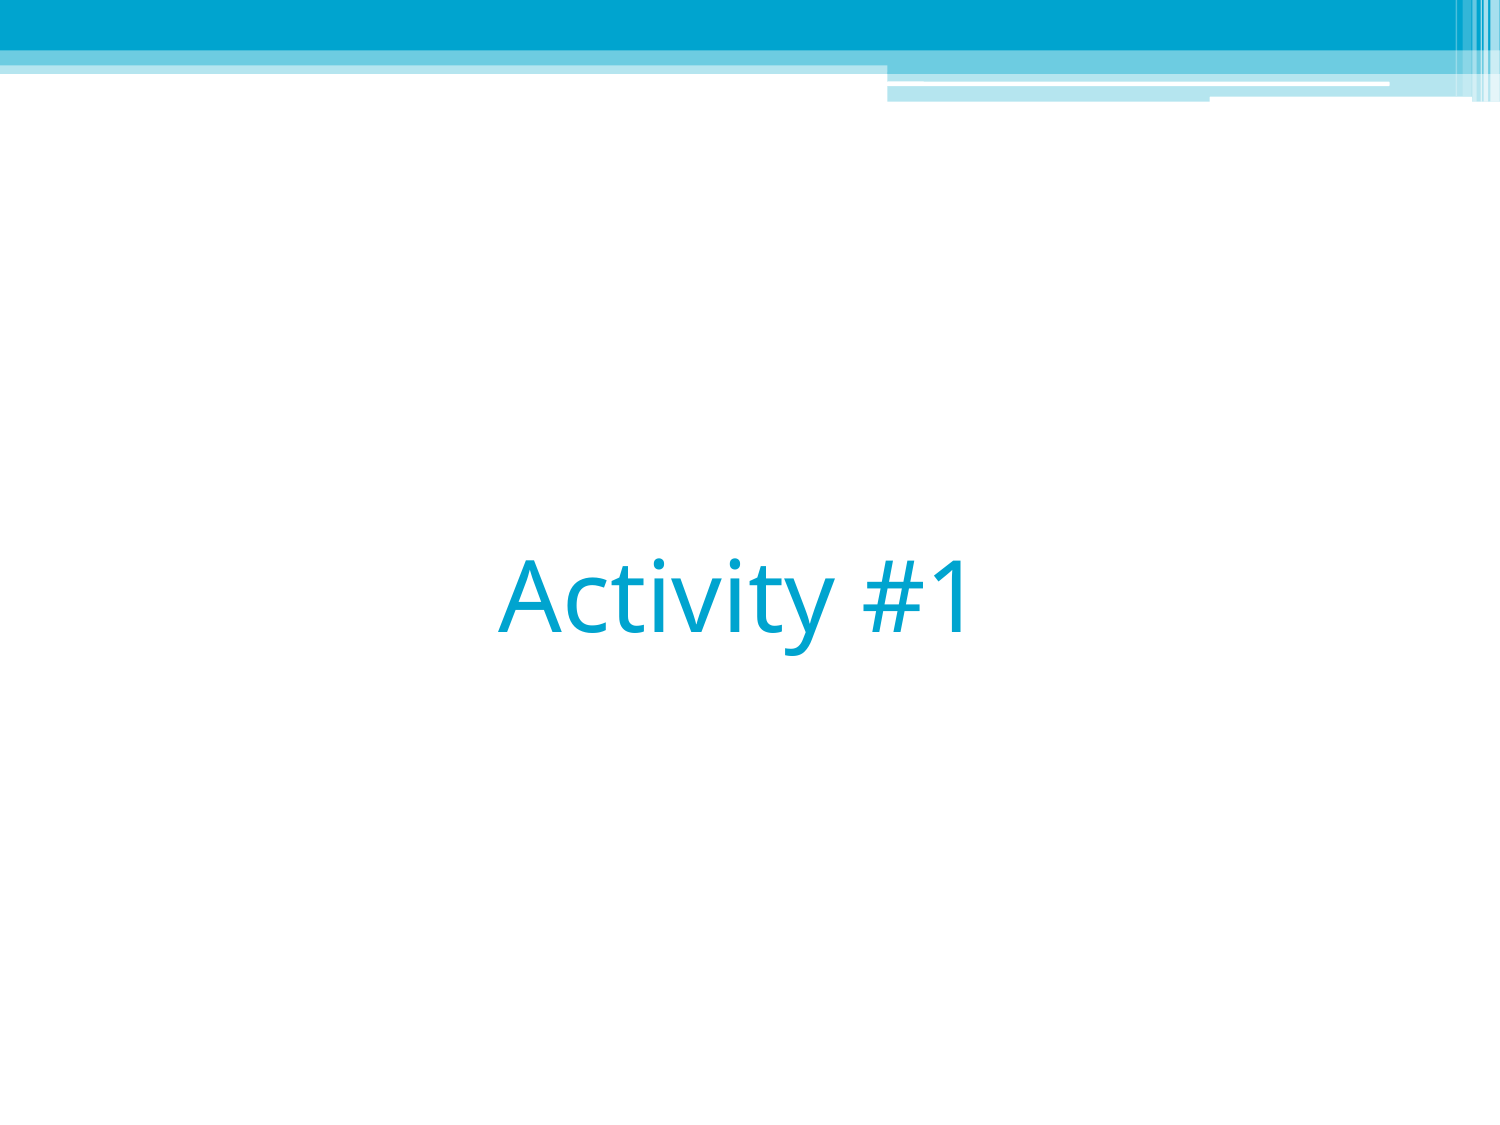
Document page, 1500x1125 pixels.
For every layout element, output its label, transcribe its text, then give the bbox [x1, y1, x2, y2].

list Activity #1 [62, 525, 1413, 688]
